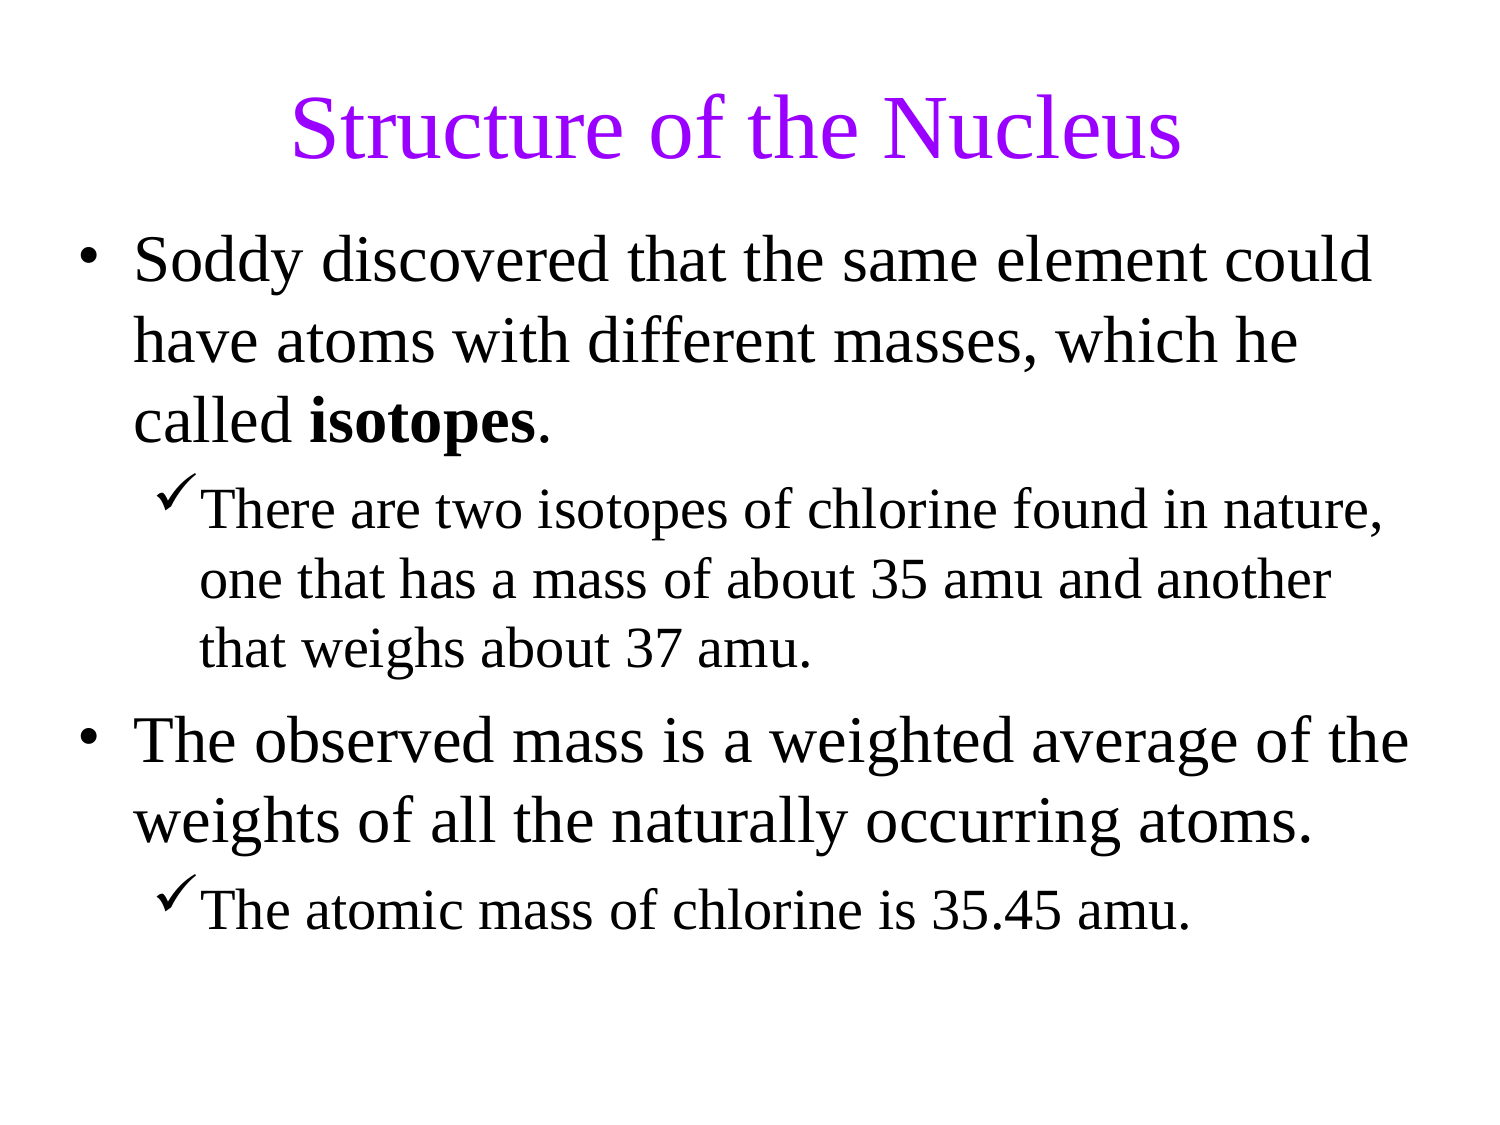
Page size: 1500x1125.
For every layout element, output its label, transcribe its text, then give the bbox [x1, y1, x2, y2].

text_box Structure of the Nucleus [99, 40, 1375, 203]
text_box Soddy discovered that the same element could have atoms with different masses, which he called isotopes. There are two isotopes of chlorine found in nature, one that has a mass of about 35 amu and another that weighs about 37 amu. The observed mass is a weighted average of the weights of all the naturally occurring atoms. The atomic mass of chlorine is 35.45 amu. [62, 207, 1438, 1033]
